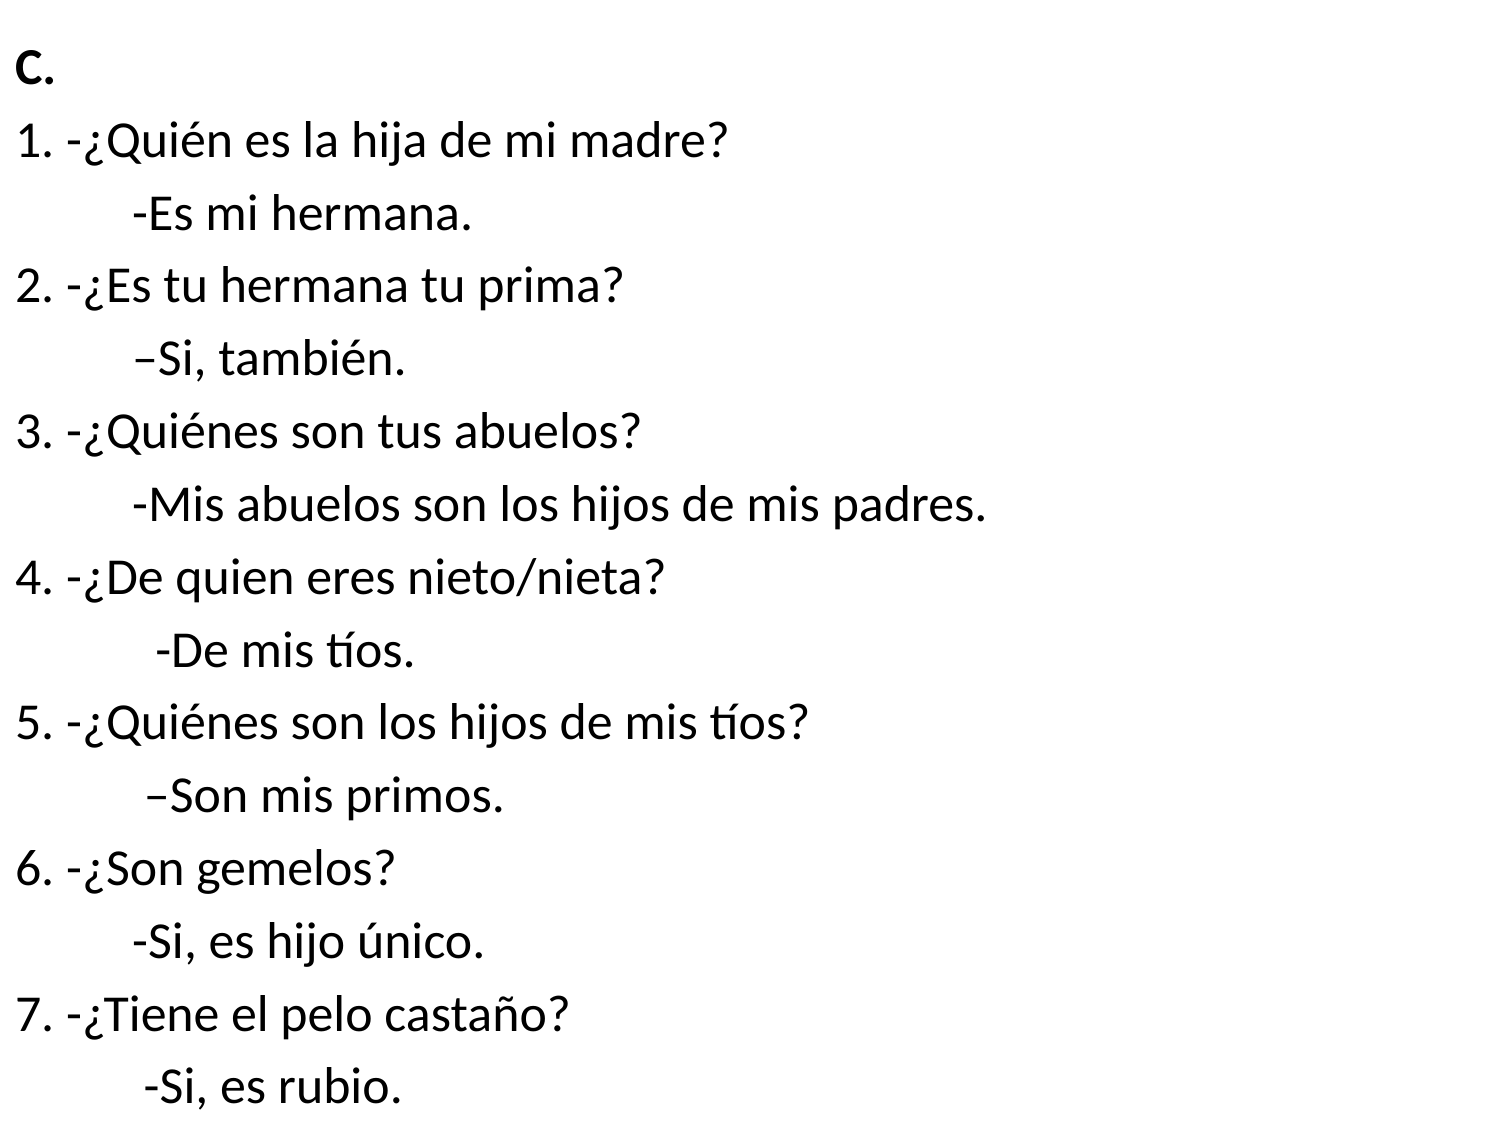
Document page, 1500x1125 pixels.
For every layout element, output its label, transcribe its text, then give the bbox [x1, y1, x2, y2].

list C. 1. -¿Quién es la hija de mi madre? -Es mi hermana. 2. -¿Es tu hermana tu prima? –Si, también. 3. -¿Quiénes son tus abuelos? -Mis abuelos son los hijos de mis padres. 4. -¿De quien eres nieto/nieta? -De mis tíos. 5. -¿Quiénes son los hijos de mis tíos? –Son mis primos. 6. -¿Son gemelos? -Si, es hijo único. 7. -¿Tiene el pelo castaño? -Si, es rubio. [0, 24, 1498, 1125]
